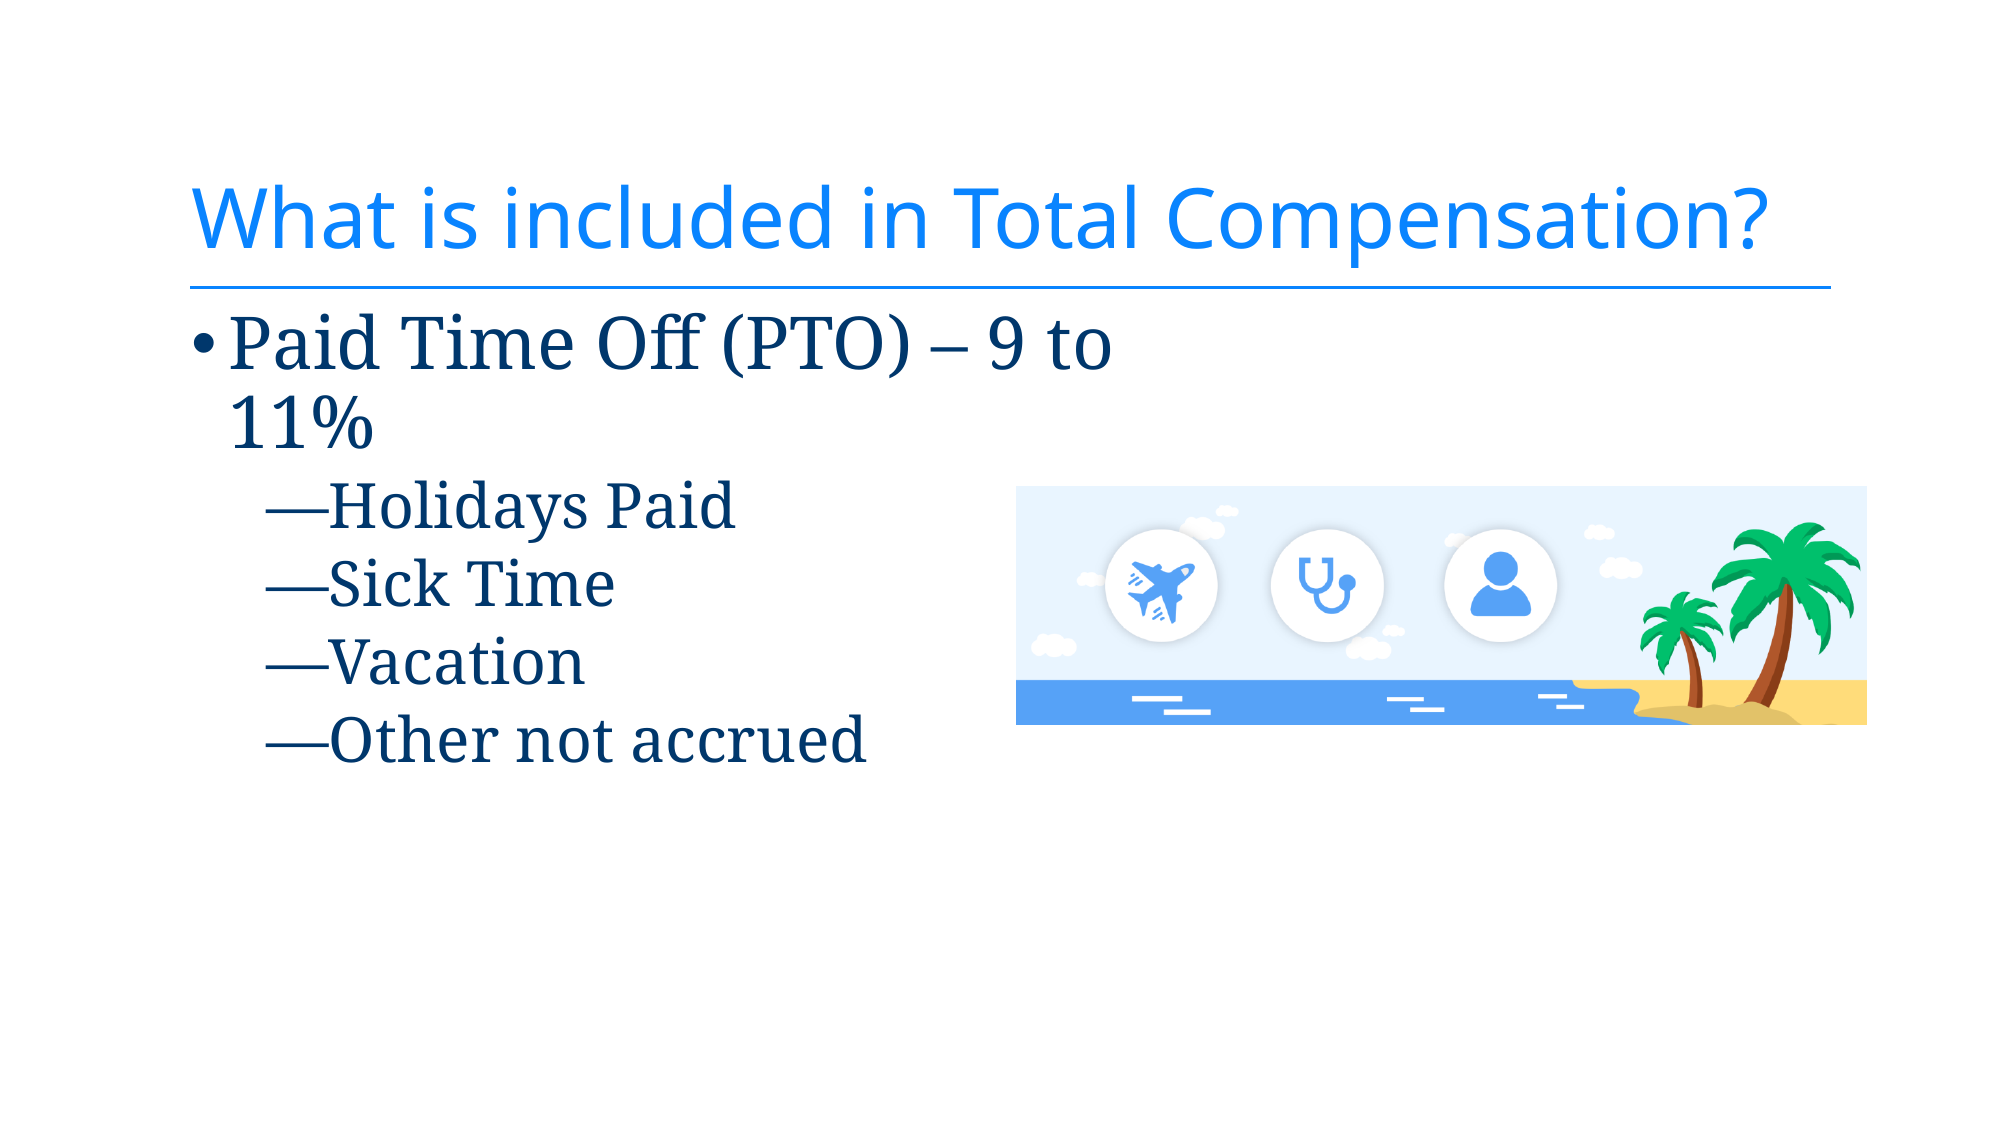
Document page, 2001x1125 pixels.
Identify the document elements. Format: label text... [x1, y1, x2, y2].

picture [1016, 486, 1867, 725]
list Paid Time Off (PTO) – 9 to 11% Holidays Paid Sick Time Vacation Other not accrued [176, 299, 1215, 1014]
title What is included in Total Compensation? [176, 170, 1832, 278]
